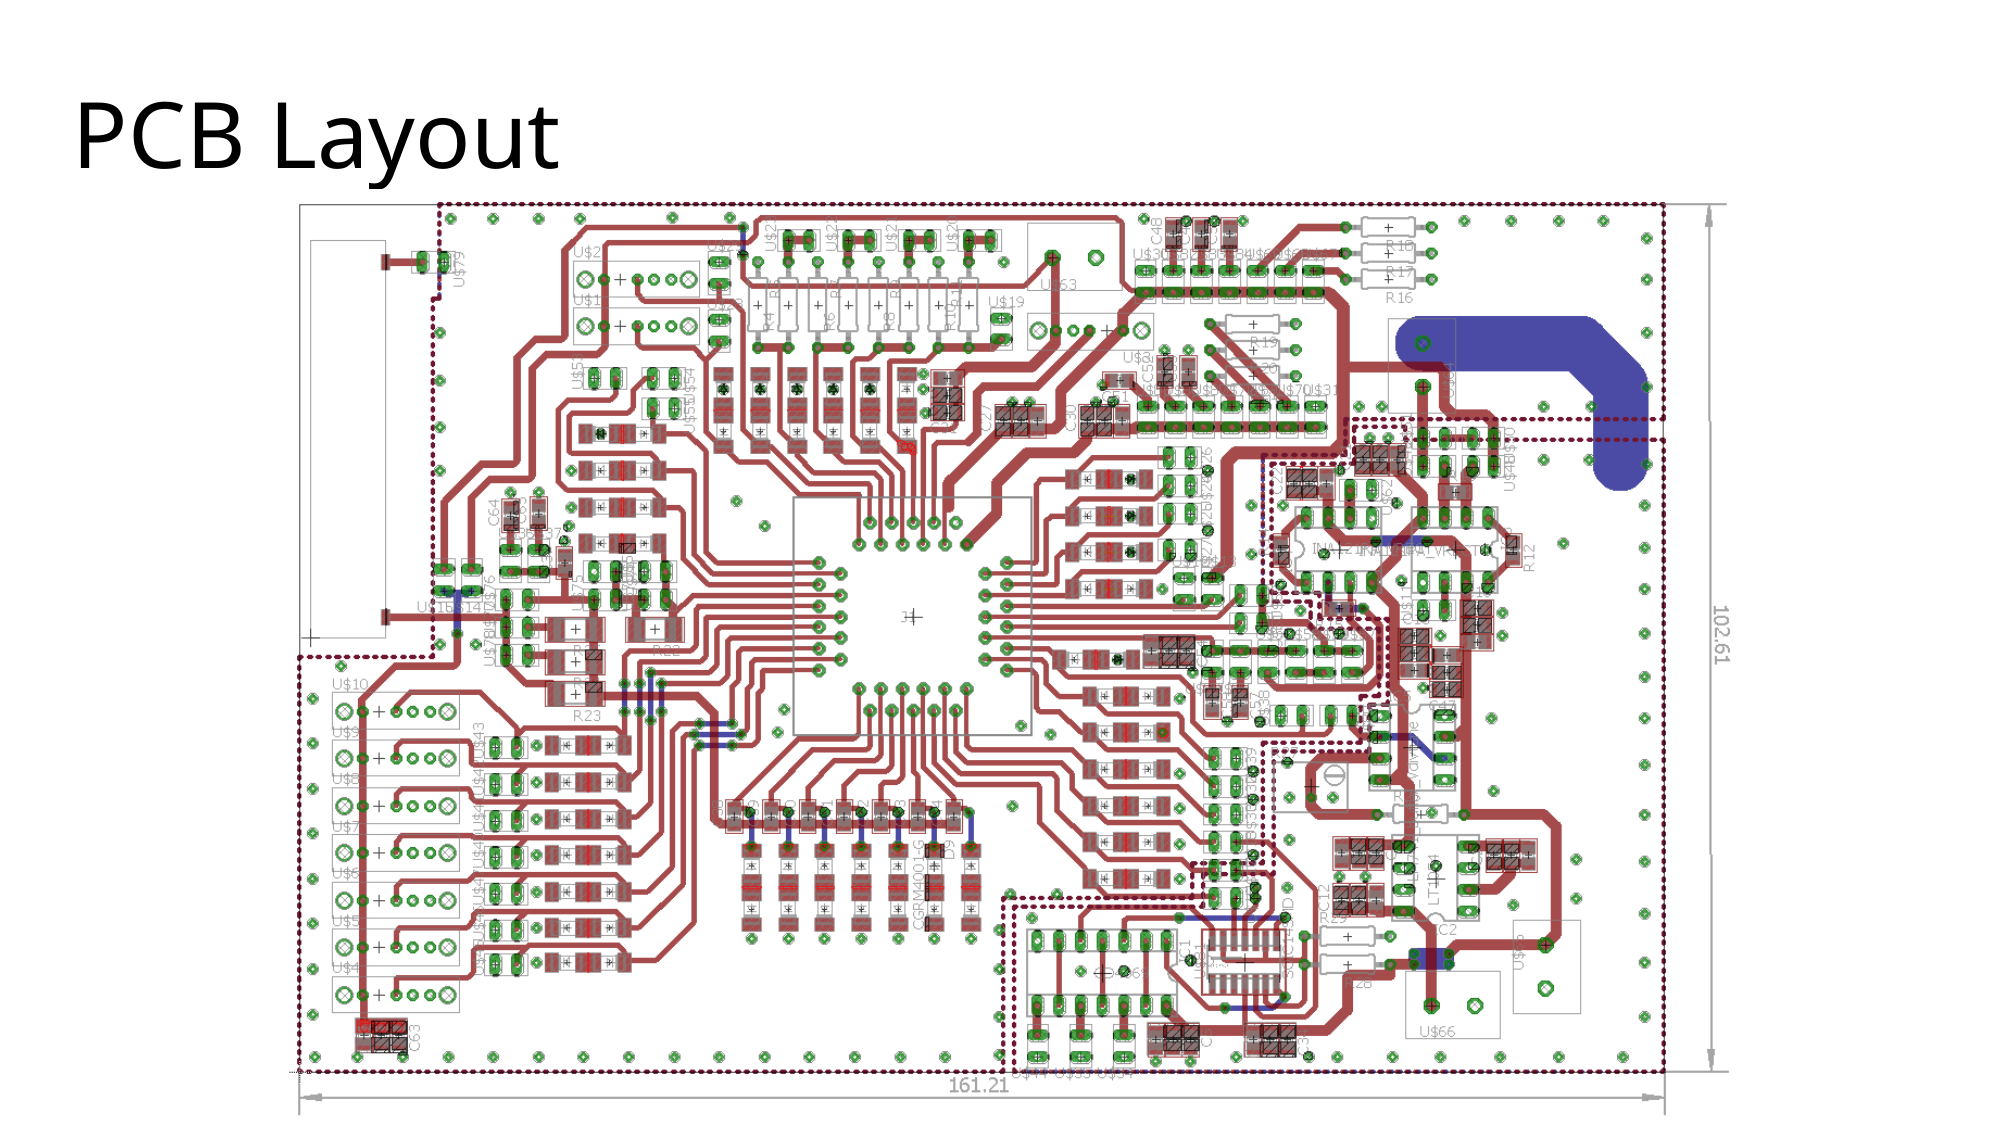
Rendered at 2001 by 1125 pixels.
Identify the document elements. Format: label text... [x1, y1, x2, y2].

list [258, 189, 1742, 1125]
title PCB Layout [57, 30, 1783, 248]
